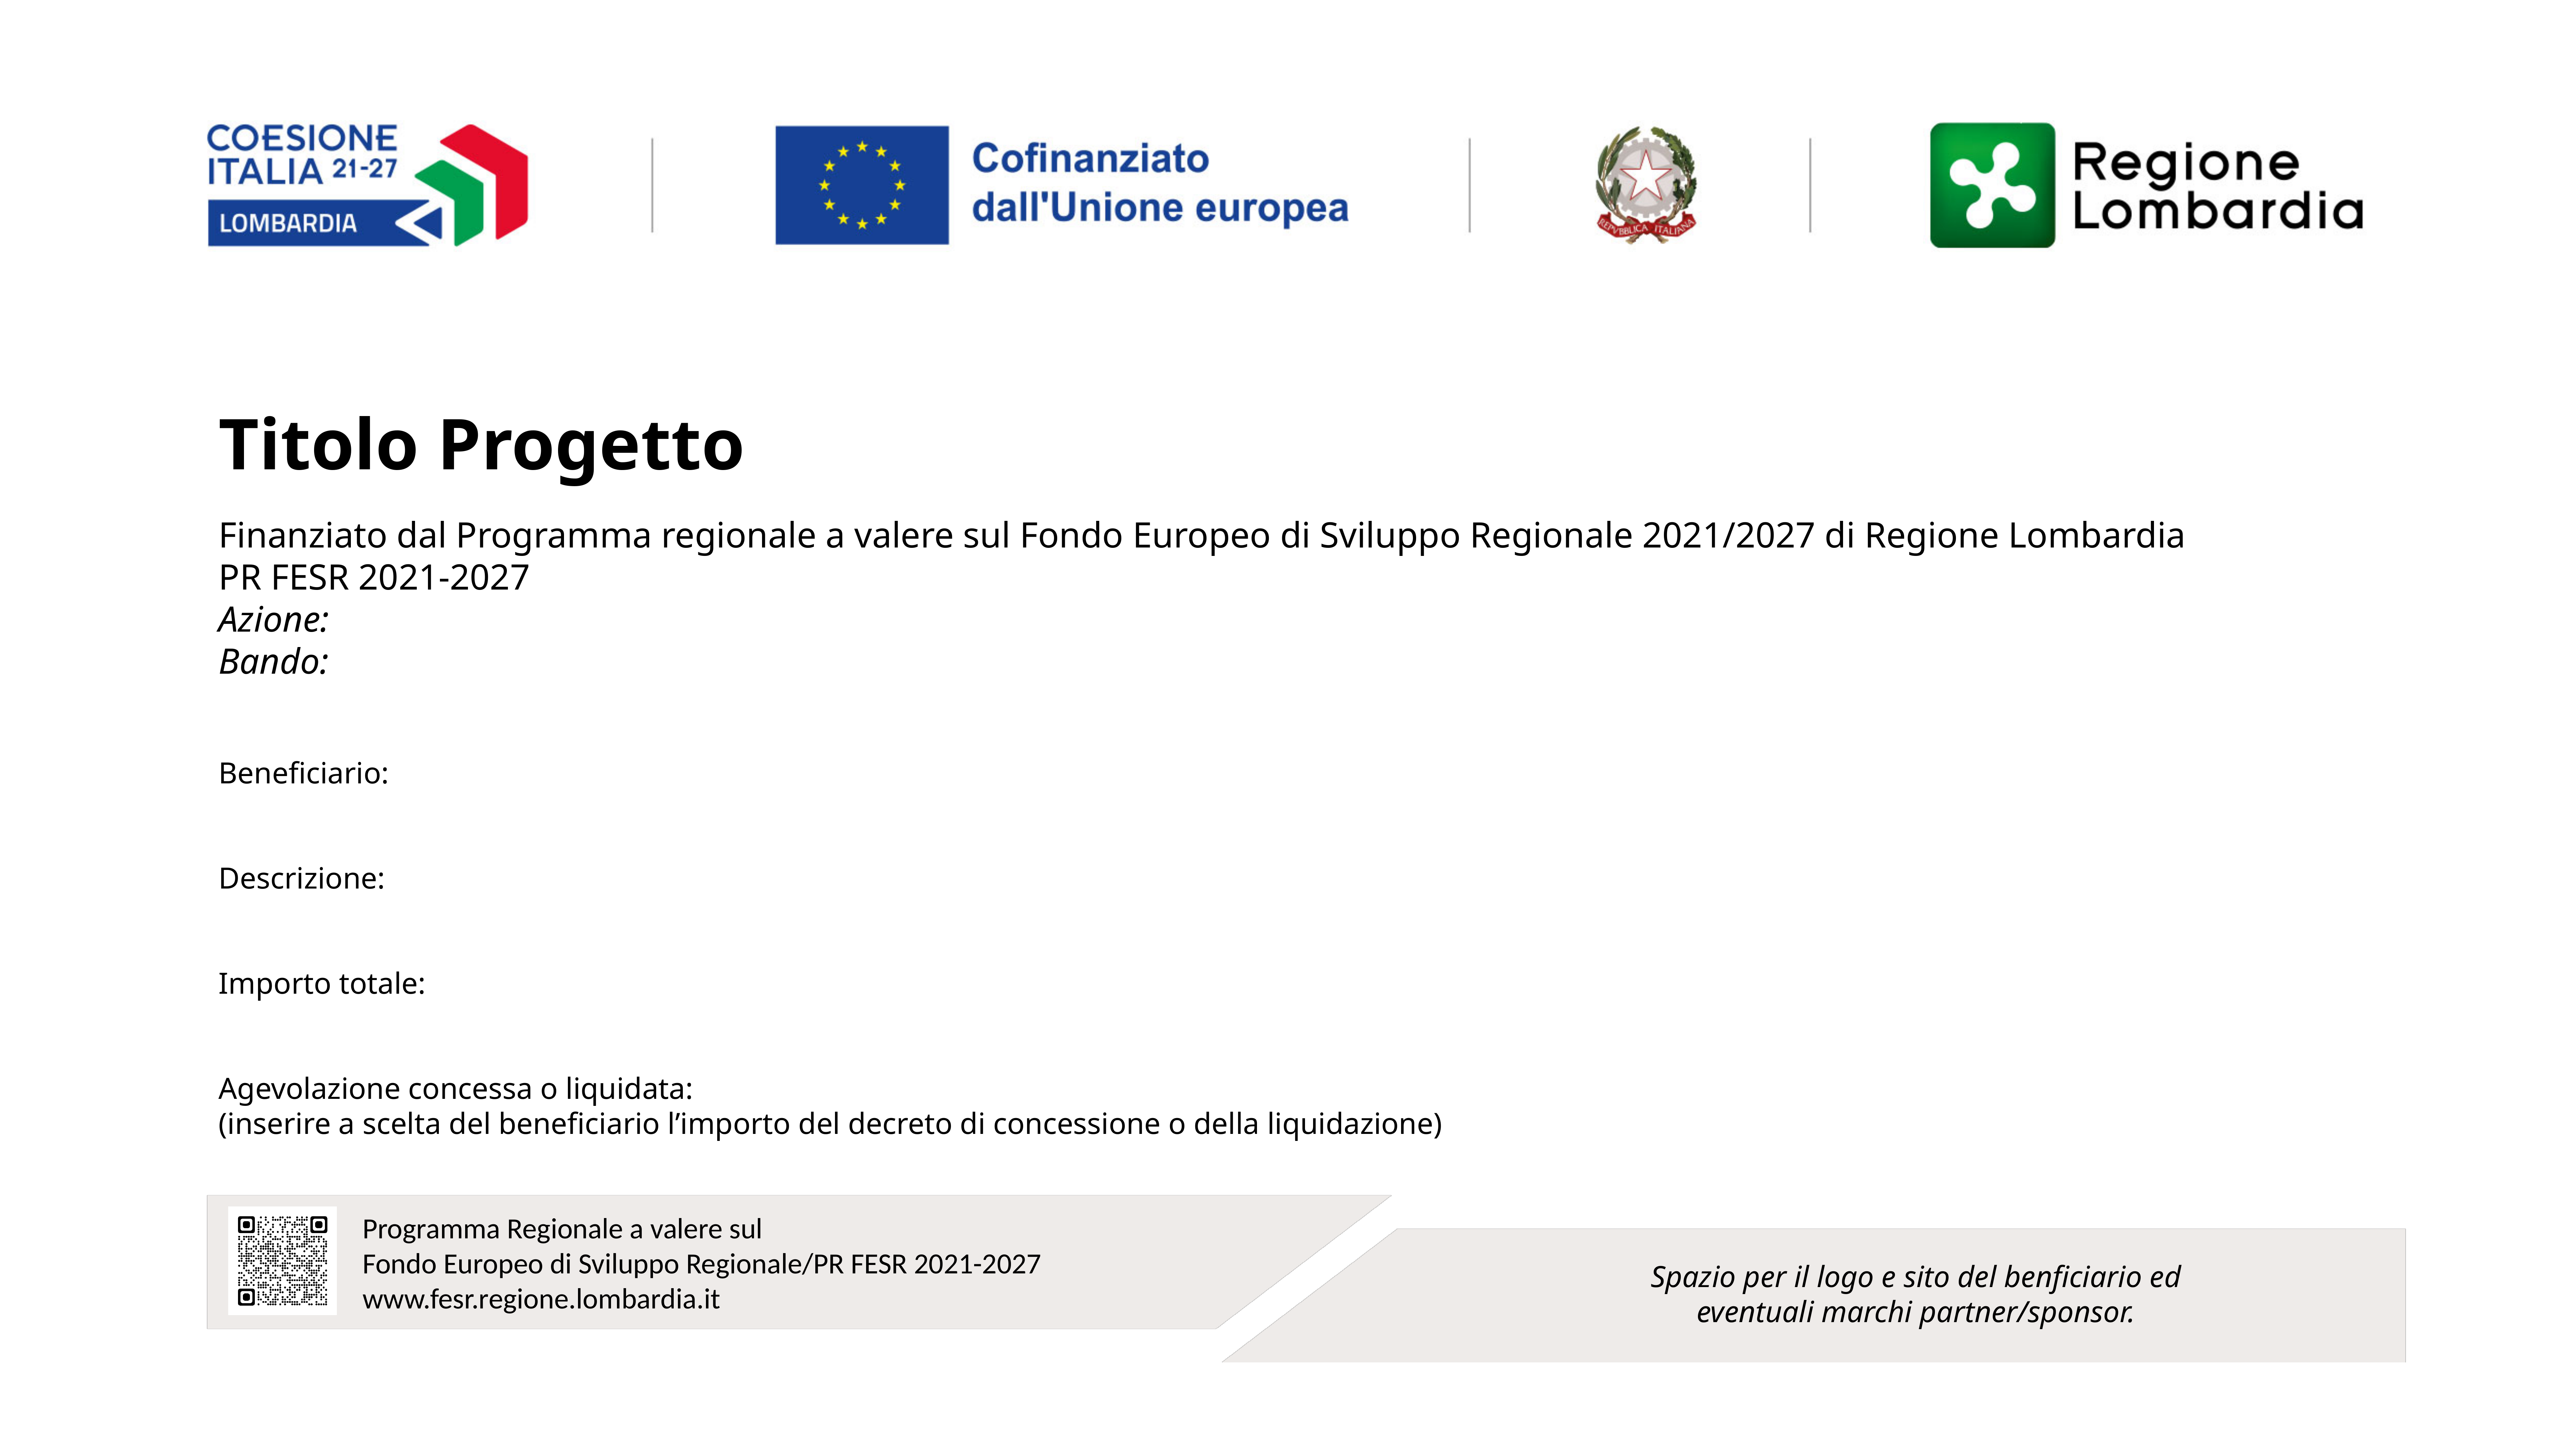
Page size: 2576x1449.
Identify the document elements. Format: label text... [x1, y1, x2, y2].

text_box Titolo Progetto [218, 435, 861, 484]
picture [205, 1174, 2411, 1362]
text_box Beneficiario: Descrizione: Importo totale: Agevolazione concessa o liquidata: (inserire a scelta del beneficiario l’importo del decreto di concessione o della liquidazione) [218, 684, 2390, 1140]
text_box Finanziato dal Programma regionale a valere sul Fondo Europeo di Sviluppo Regionale 2021/2027 di Regione Lombardia PR FESR 2021-2027 Azione: Bando: [218, 512, 2390, 684]
picture [183, 96, 2390, 277]
